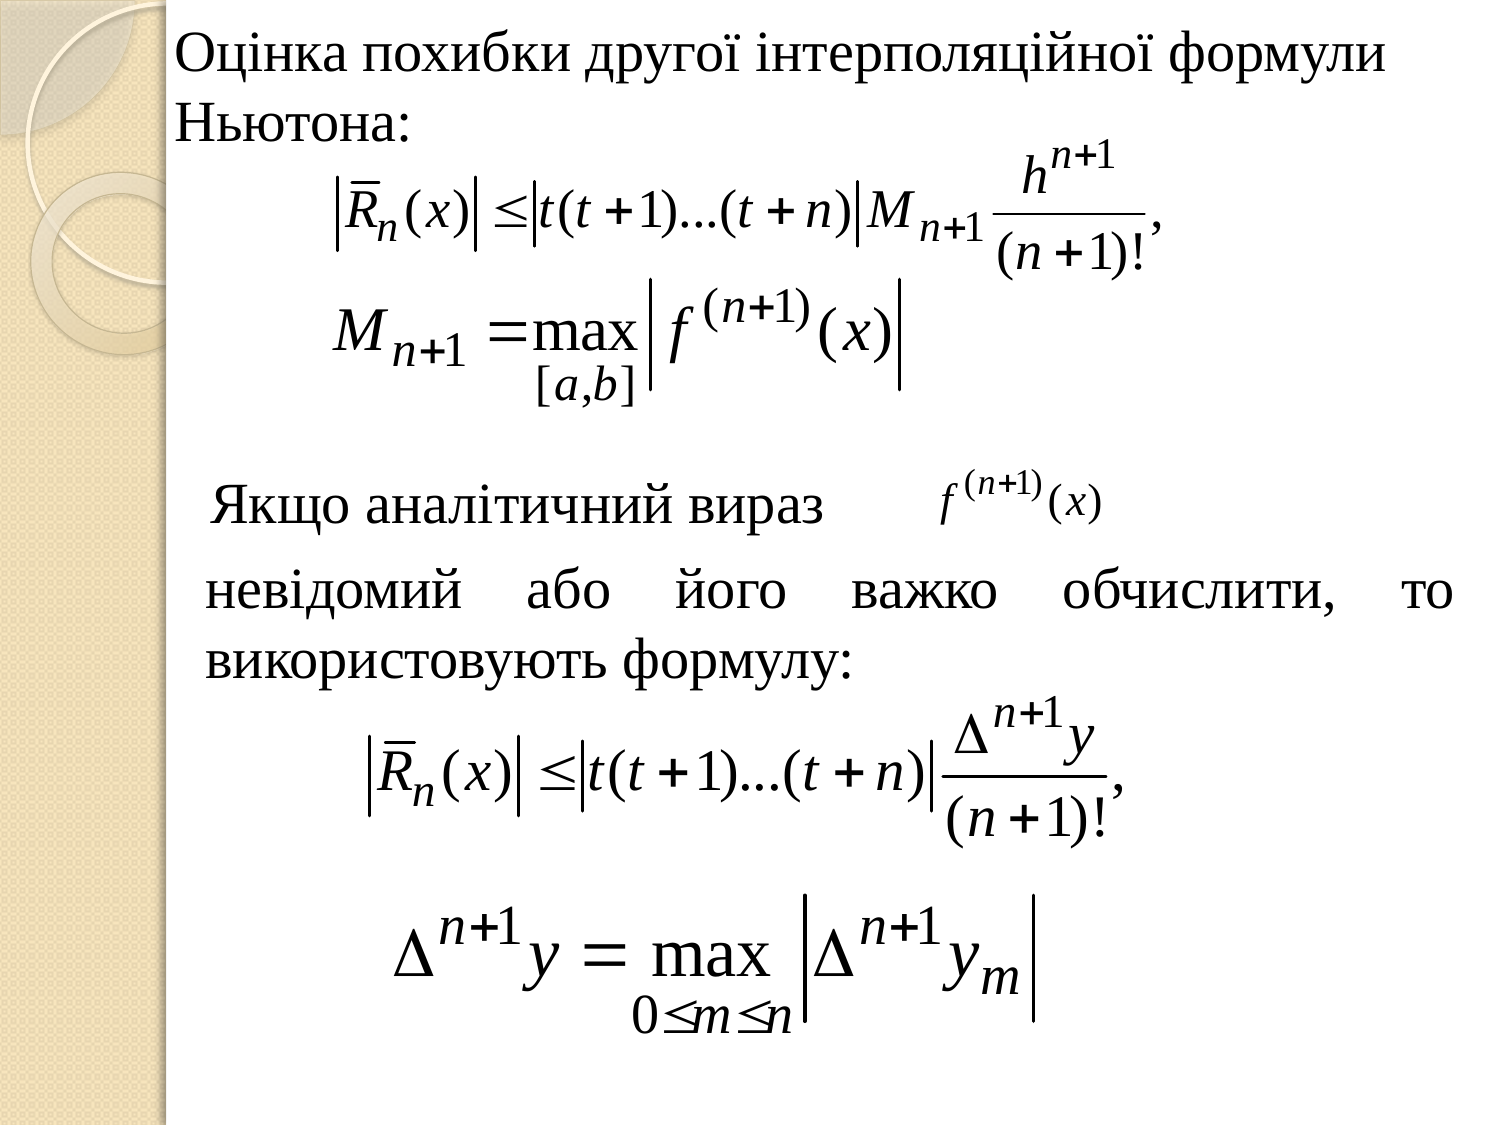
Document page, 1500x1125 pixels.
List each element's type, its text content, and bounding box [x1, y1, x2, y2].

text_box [359, 680, 1161, 858]
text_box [328, 125, 1172, 290]
text_box невідомий або його важко обчислити, то використовують формулу: [190, 543, 1471, 698]
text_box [383, 881, 1050, 1047]
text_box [926, 460, 1109, 534]
text_box [0, 1, 1500, 75]
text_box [324, 266, 912, 421]
text_box Якщо аналітичний вираз [195, 457, 855, 543]
text_box Оцінка похибки другої інтерполяційної формули Ньютона: [159, 75, 1500, 161]
